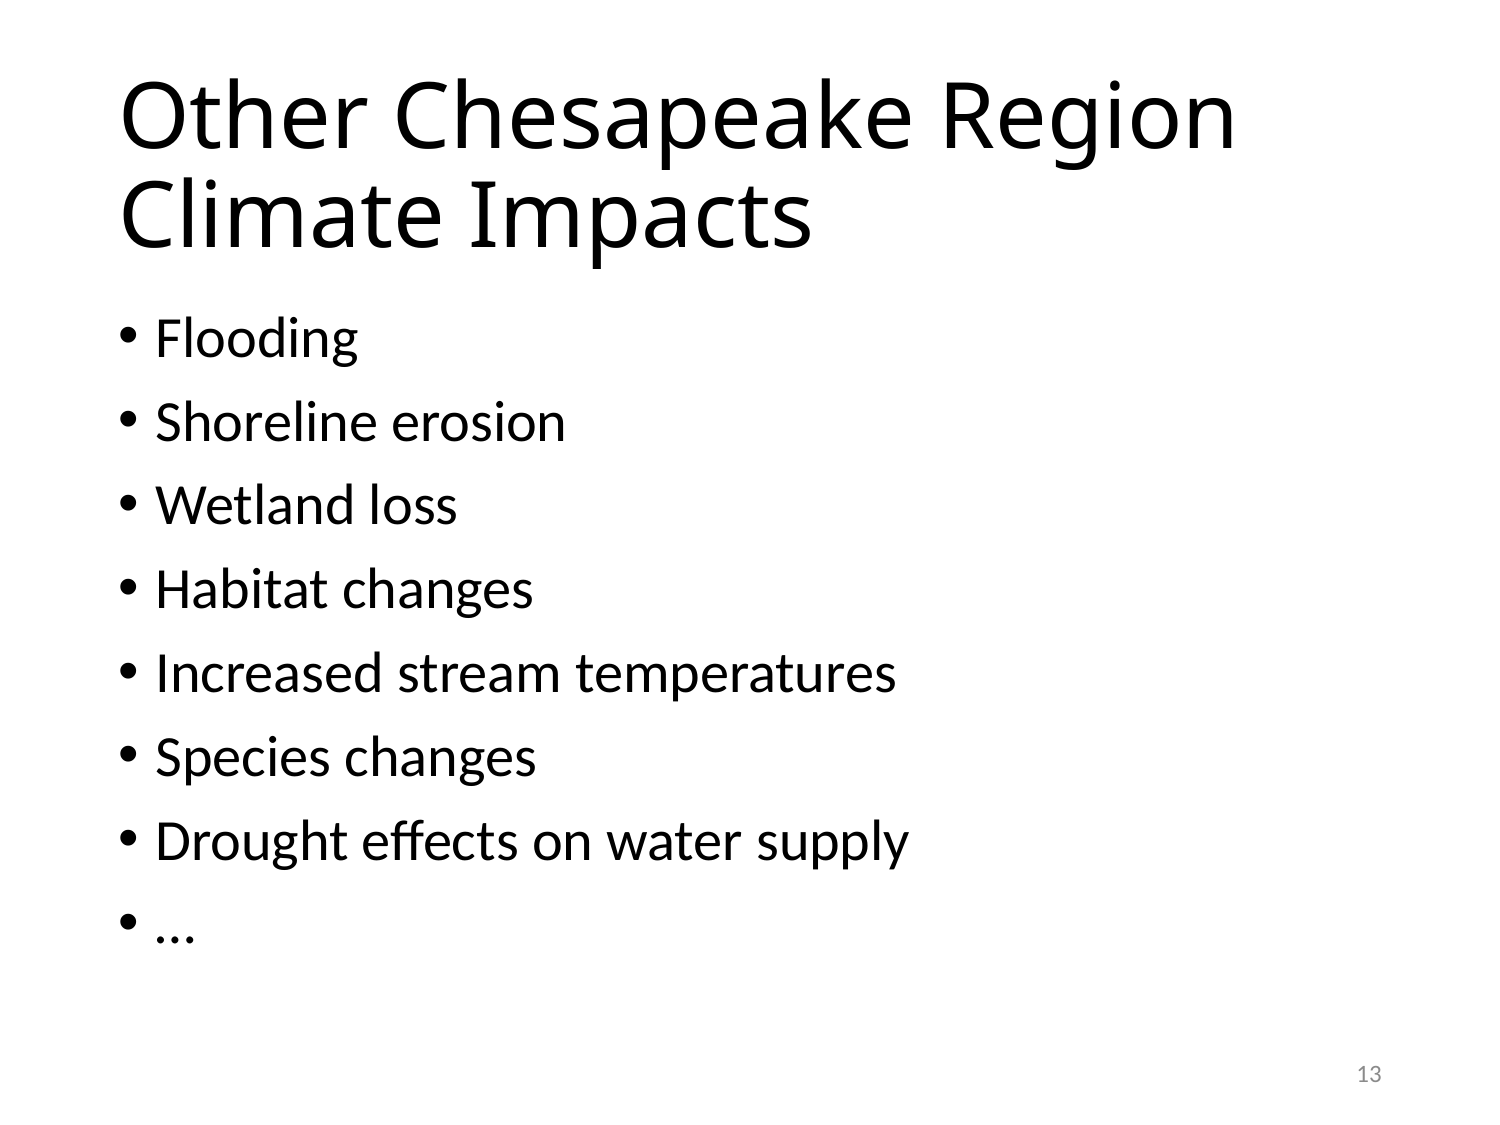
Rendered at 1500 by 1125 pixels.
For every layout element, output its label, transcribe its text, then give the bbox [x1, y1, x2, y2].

title Other Chesapeake Region Climate Impacts [103, 59, 1360, 278]
list Flooding Shoreline erosion Wetland loss Habitat changes Increased stream temperatures Species changes Drought effects on water supply … [103, 299, 1397, 1014]
slide_number 13 [1059, 1042, 1397, 1103]
